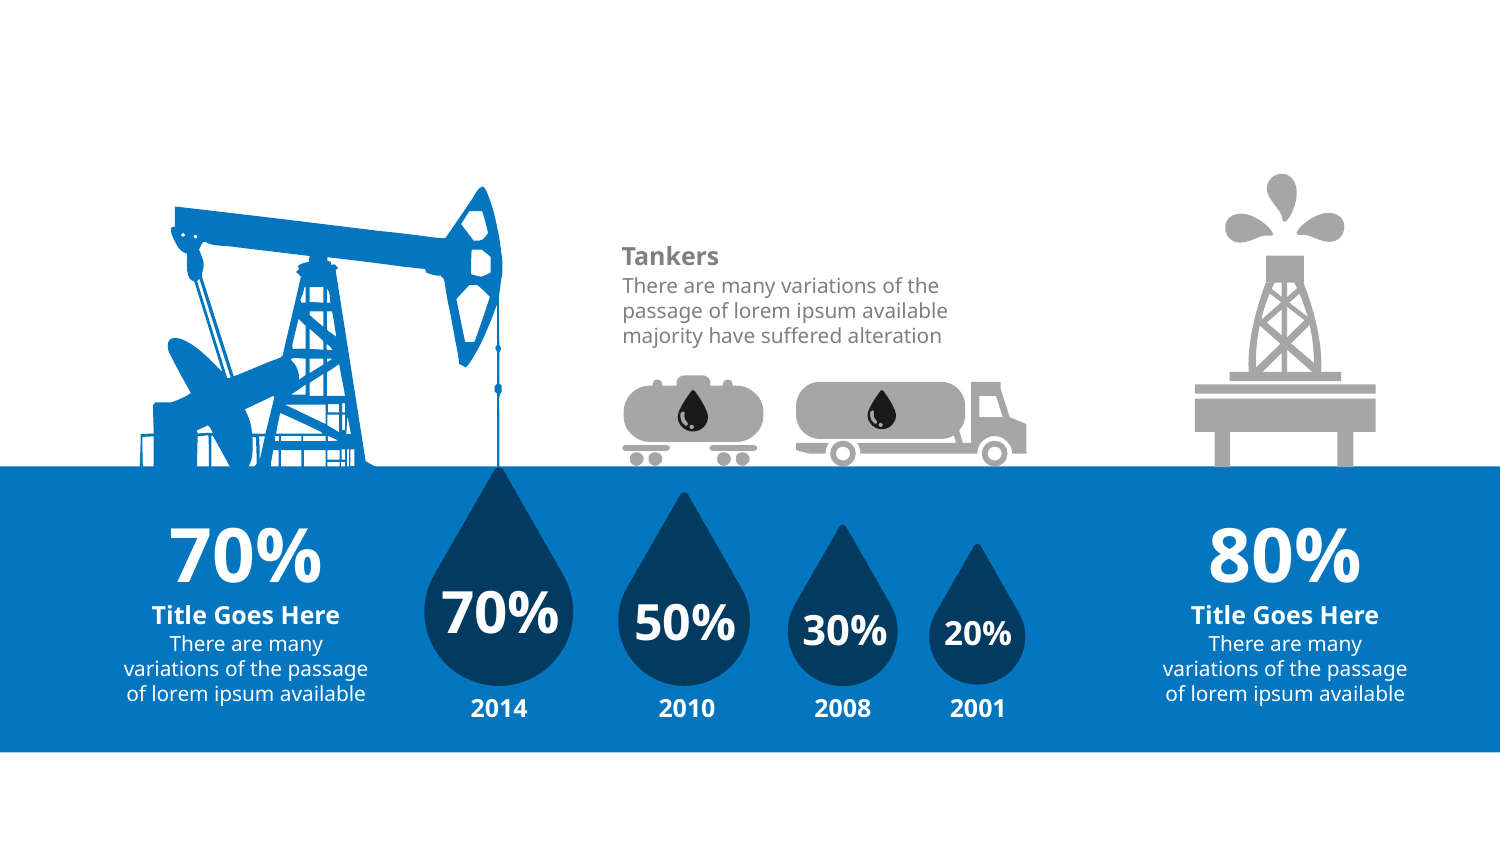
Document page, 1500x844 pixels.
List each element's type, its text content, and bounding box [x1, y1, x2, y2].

text_box 2001 [949, 692, 1007, 723]
text_box 30% [802, 603, 888, 654]
text_box [618, 492, 750, 686]
text_box [0, 464, 1500, 755]
text_box 70% [169, 507, 323, 598]
text_box [139, 186, 503, 464]
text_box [621, 375, 764, 467]
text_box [1159, 599, 1412, 707]
text_box 2010 [658, 692, 716, 723]
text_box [621, 240, 1018, 349]
text_box [929, 543, 1026, 685]
text_box 2014 [470, 692, 528, 723]
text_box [120, 599, 373, 707]
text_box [1194, 171, 1376, 468]
text_box [424, 467, 574, 686]
text_box 50% [634, 590, 737, 651]
text_box 20% [944, 611, 1013, 652]
text_box 70% [441, 575, 561, 646]
text_box 80% [1208, 507, 1363, 598]
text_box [795, 381, 1027, 467]
text_box [787, 524, 898, 687]
text_box 2008 [814, 692, 872, 723]
